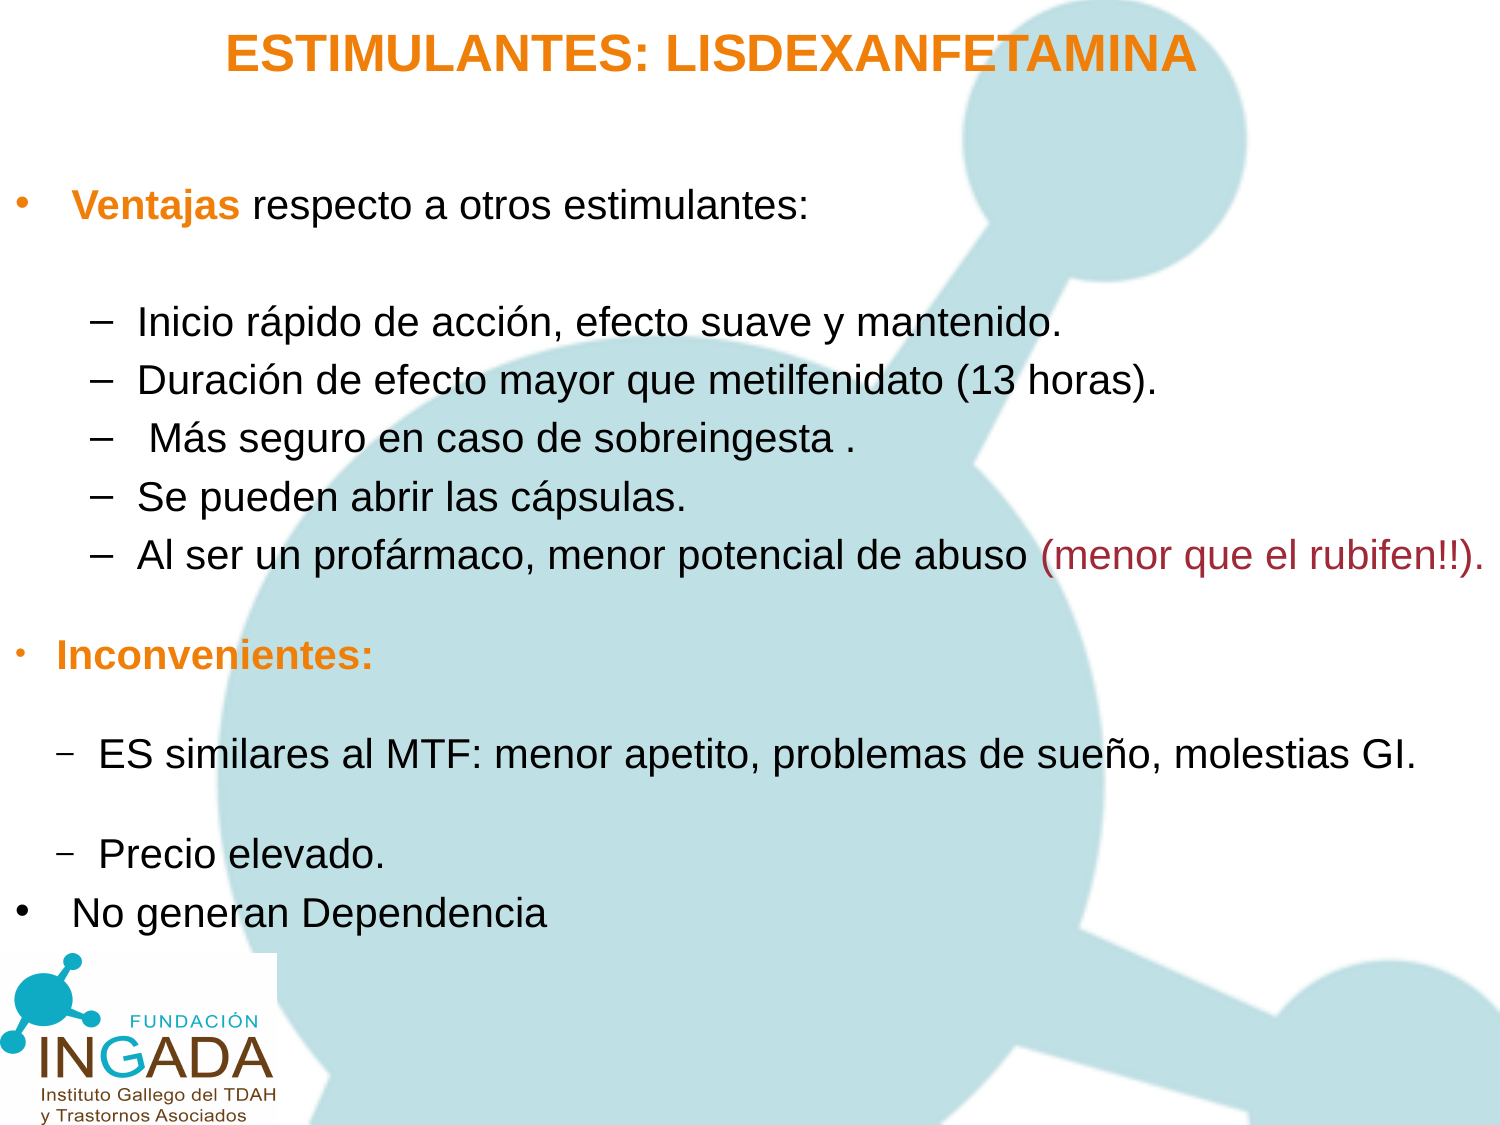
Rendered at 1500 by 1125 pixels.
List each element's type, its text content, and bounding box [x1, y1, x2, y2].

title ESTIMULANTES: LISDEXANFETAMINA [0, 0, 1425, 101]
picture [0, 953, 277, 1125]
list Ventajas respecto a otros estimulantes: Inicio rápido de acción, efecto suave y mantenido. Duración de efecto mayor que metilfenidato (13 horas). Más seguro en caso de sobreingesta . Se pueden abrir las cápsulas. Al ser un profármaco, menor potencial de abuso (menor que el rubifen!!). Inconvenientes: ES similares al MTF: menor apetito, problemas de sueño, molestias GI. Precio elevado. No generan Dependencia [0, 101, 1500, 953]
